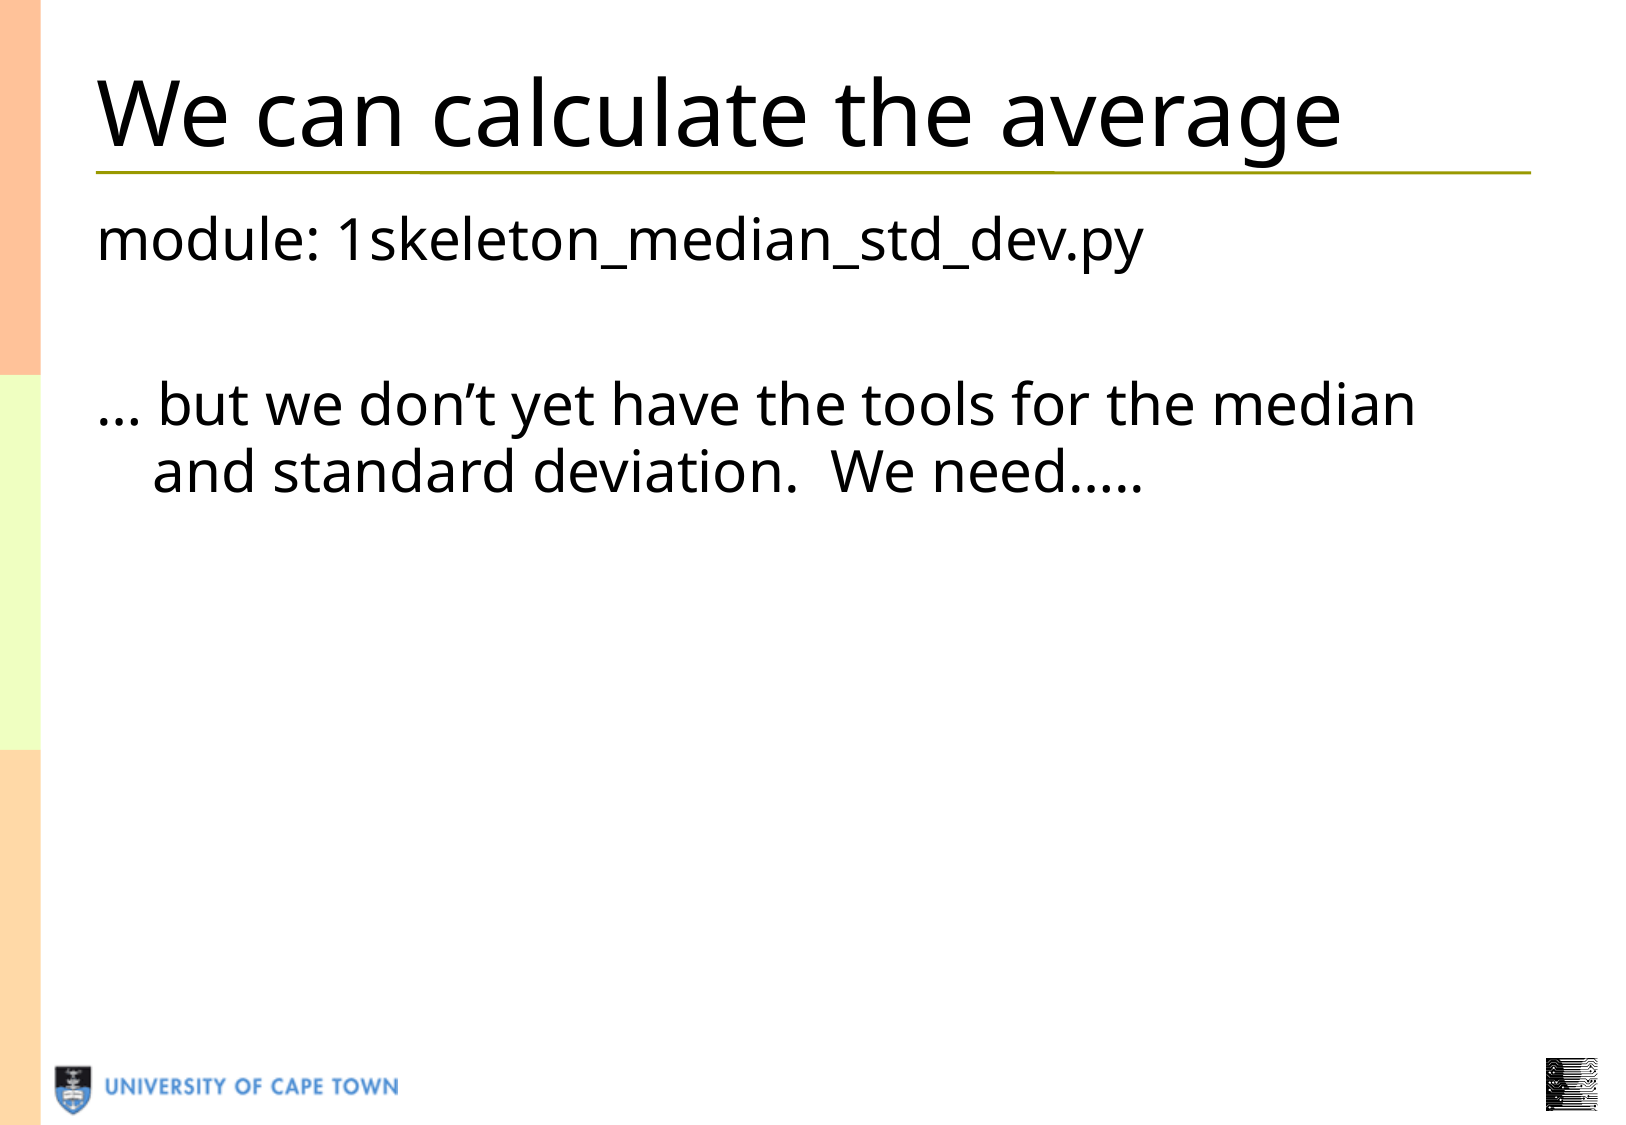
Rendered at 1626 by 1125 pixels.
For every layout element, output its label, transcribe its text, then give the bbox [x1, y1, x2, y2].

list module: 1skeleton_median_std_dev.py … but we don’t yet have the tools for the median and standard deviation. We need….. [81, 196, 1543, 1005]
picture [44, 1048, 398, 1125]
title We can calculate the average [81, 29, 1543, 172]
picture [1546, 1058, 1598, 1111]
